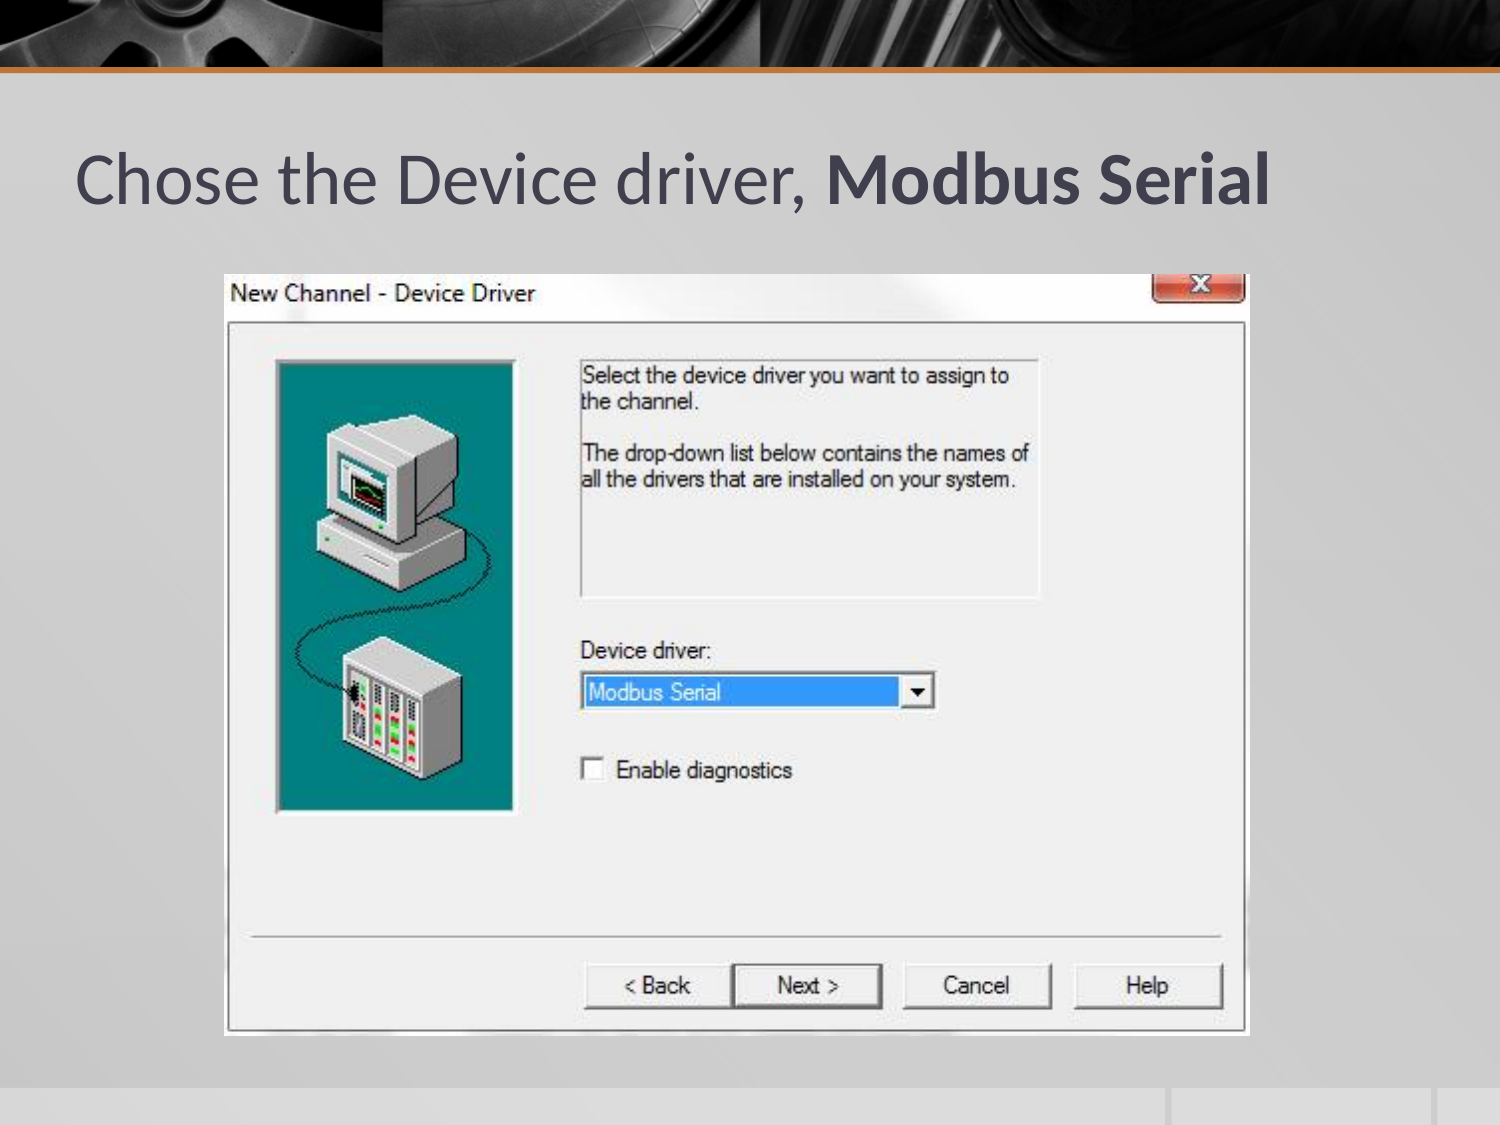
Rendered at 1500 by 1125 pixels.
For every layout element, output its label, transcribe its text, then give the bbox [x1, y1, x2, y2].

title Chose the Device driver, Modbus Serial [75, 99, 1425, 250]
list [223, 274, 1251, 1037]
picture [0, 0, 1500, 67]
